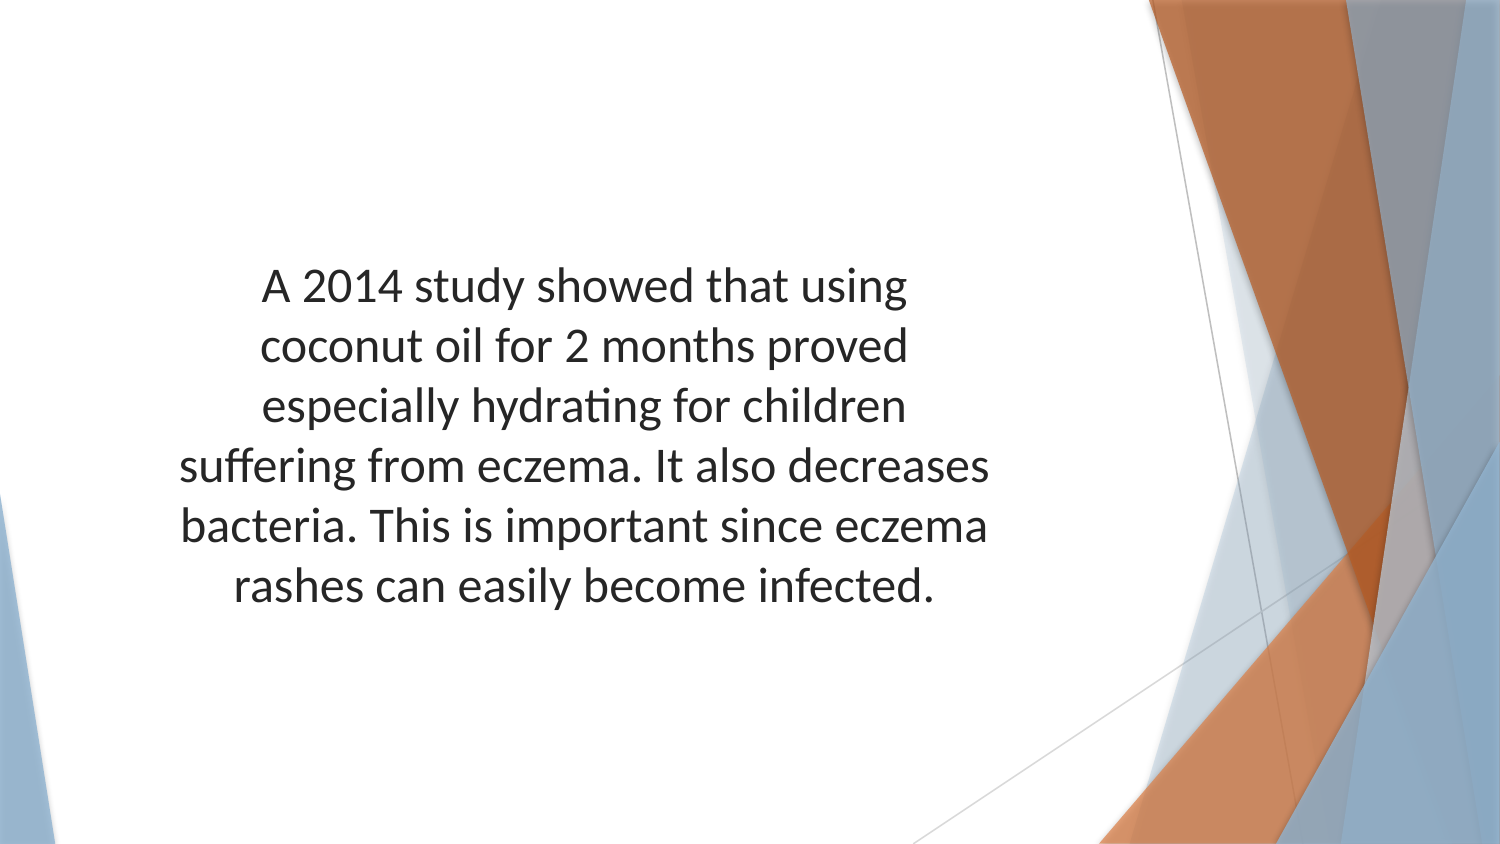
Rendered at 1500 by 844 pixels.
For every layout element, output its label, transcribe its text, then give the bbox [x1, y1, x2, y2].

list A 2014 study showed that using coconut oil for 2 months proved especially hydrating for children suffering from eczema. It also decreases bacteria. This is important since eczema rashes can easily become infected. [159, 244, 1010, 623]
